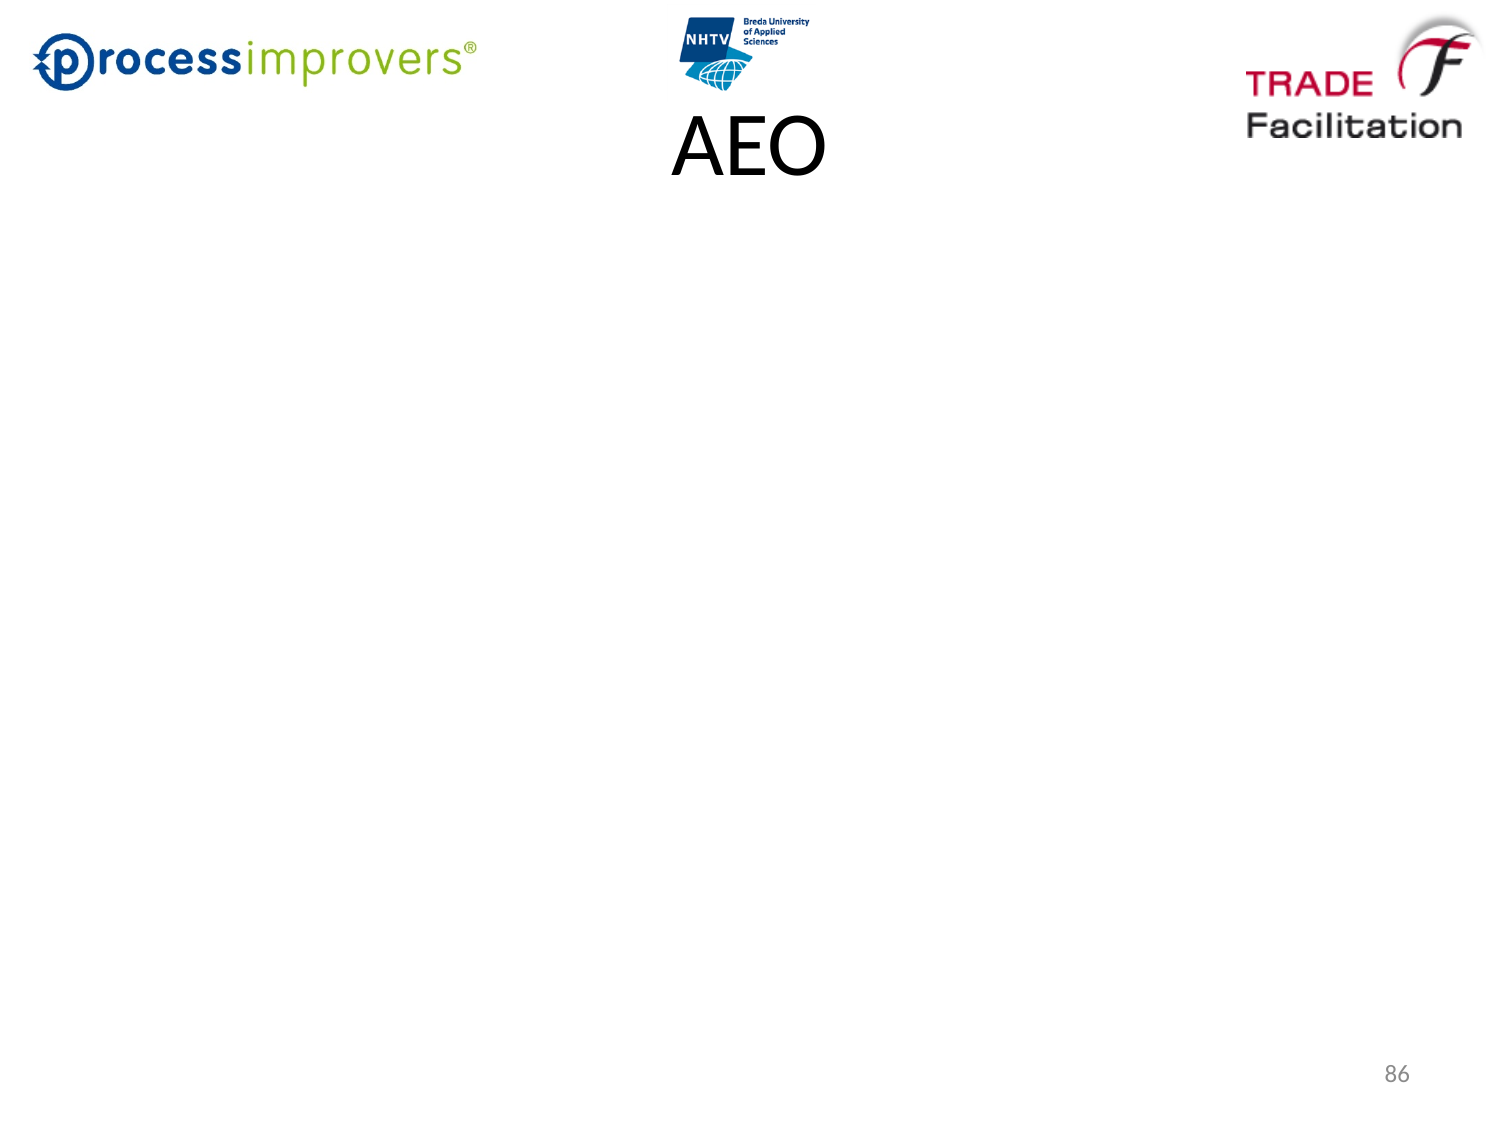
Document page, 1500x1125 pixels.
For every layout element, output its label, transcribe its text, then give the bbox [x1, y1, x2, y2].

picture [667, 4, 816, 103]
title AEO [75, 45, 1425, 233]
picture [29, 30, 479, 93]
picture [1246, 10, 1487, 138]
slide_number 86 [1074, 1042, 1425, 1103]
